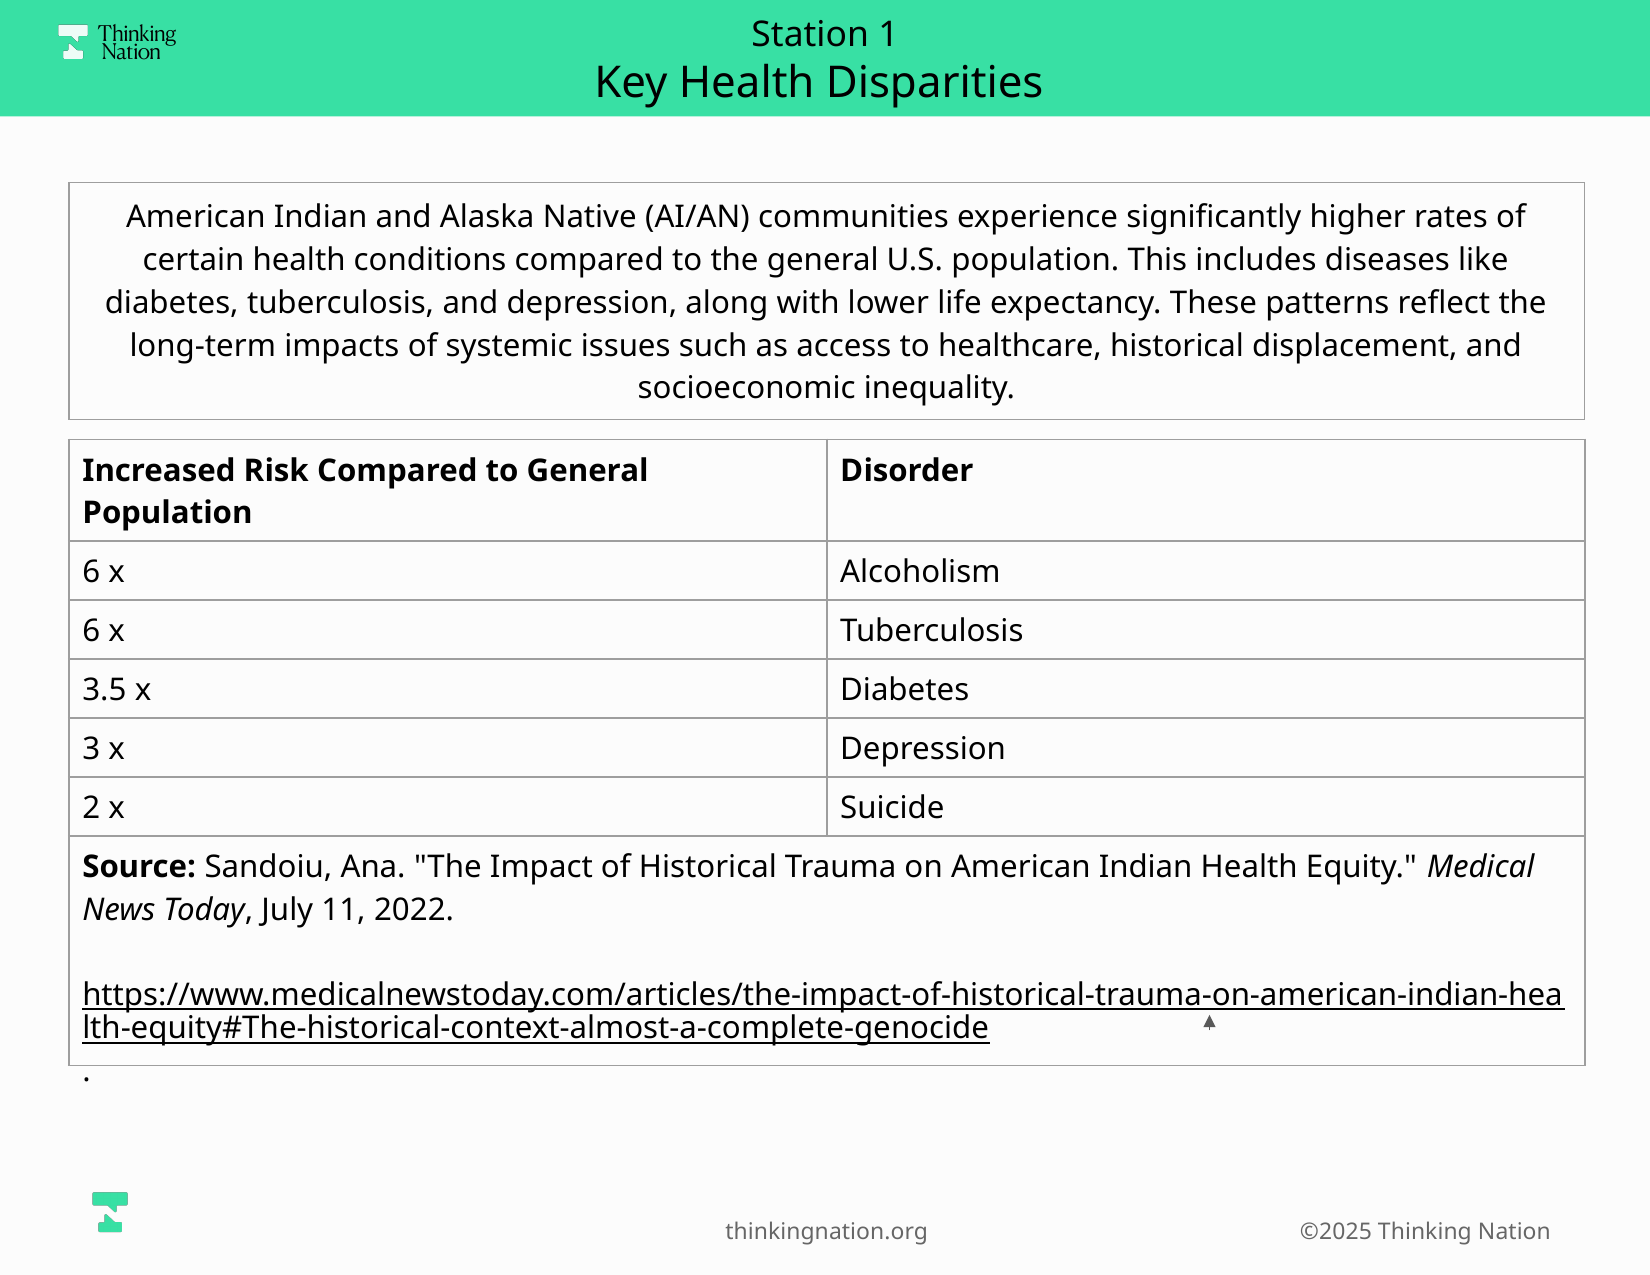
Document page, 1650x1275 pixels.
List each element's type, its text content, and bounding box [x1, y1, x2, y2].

table_cell Depression [828, 719, 1584, 776]
table_header Disorder [828, 440, 1584, 540]
picture [45, 13, 180, 70]
table_cell 3.5 x [70, 660, 826, 717]
table_cell 6 x [70, 542, 826, 599]
text_box thinkingnation.org [631, 1200, 1023, 1240]
table_header Increased Risk Compared to General Population [70, 440, 826, 540]
table_cell Alcoholism [828, 542, 1584, 599]
table_header American Indian and Alaska Native (AI/AN) communities experience significantly higher rates of certain health conditions compared to the general U.S. population. This includes diseases like diabetes, tuberculosis, and depression, along with lower life expectancy. These patterns reflect the long-term impacts of systemic issues such as access to healthcare, historical displacement, and socioeconomic inequality. [70, 183, 1584, 419]
table_cell Suicide [828, 778, 1584, 835]
table_cell Diabetes [828, 660, 1584, 717]
table_cell 3 x [70, 719, 826, 776]
text_box Station 1 Key Health Disparities [0, 0, 1650, 117]
text_box ©2025 Thinking Nation [1176, 1200, 1568, 1240]
picture [82, 1184, 138, 1240]
table_cell Source: Sandoiu, Ana. "The Impact of Historical Trauma on American Indian Health Equity." Medical News Today, July 11, 2022. https://www.medicalnewstoday.com/articles/the-impact-of-historical-trauma-on-american-indian-health-equity#The-historical-context-almost-a-complete-genocide. [70, 837, 1584, 1065]
table_cell 6 x [70, 601, 826, 658]
table_cell 2 x [70, 778, 826, 835]
table_cell Tuberculosis [828, 601, 1584, 658]
